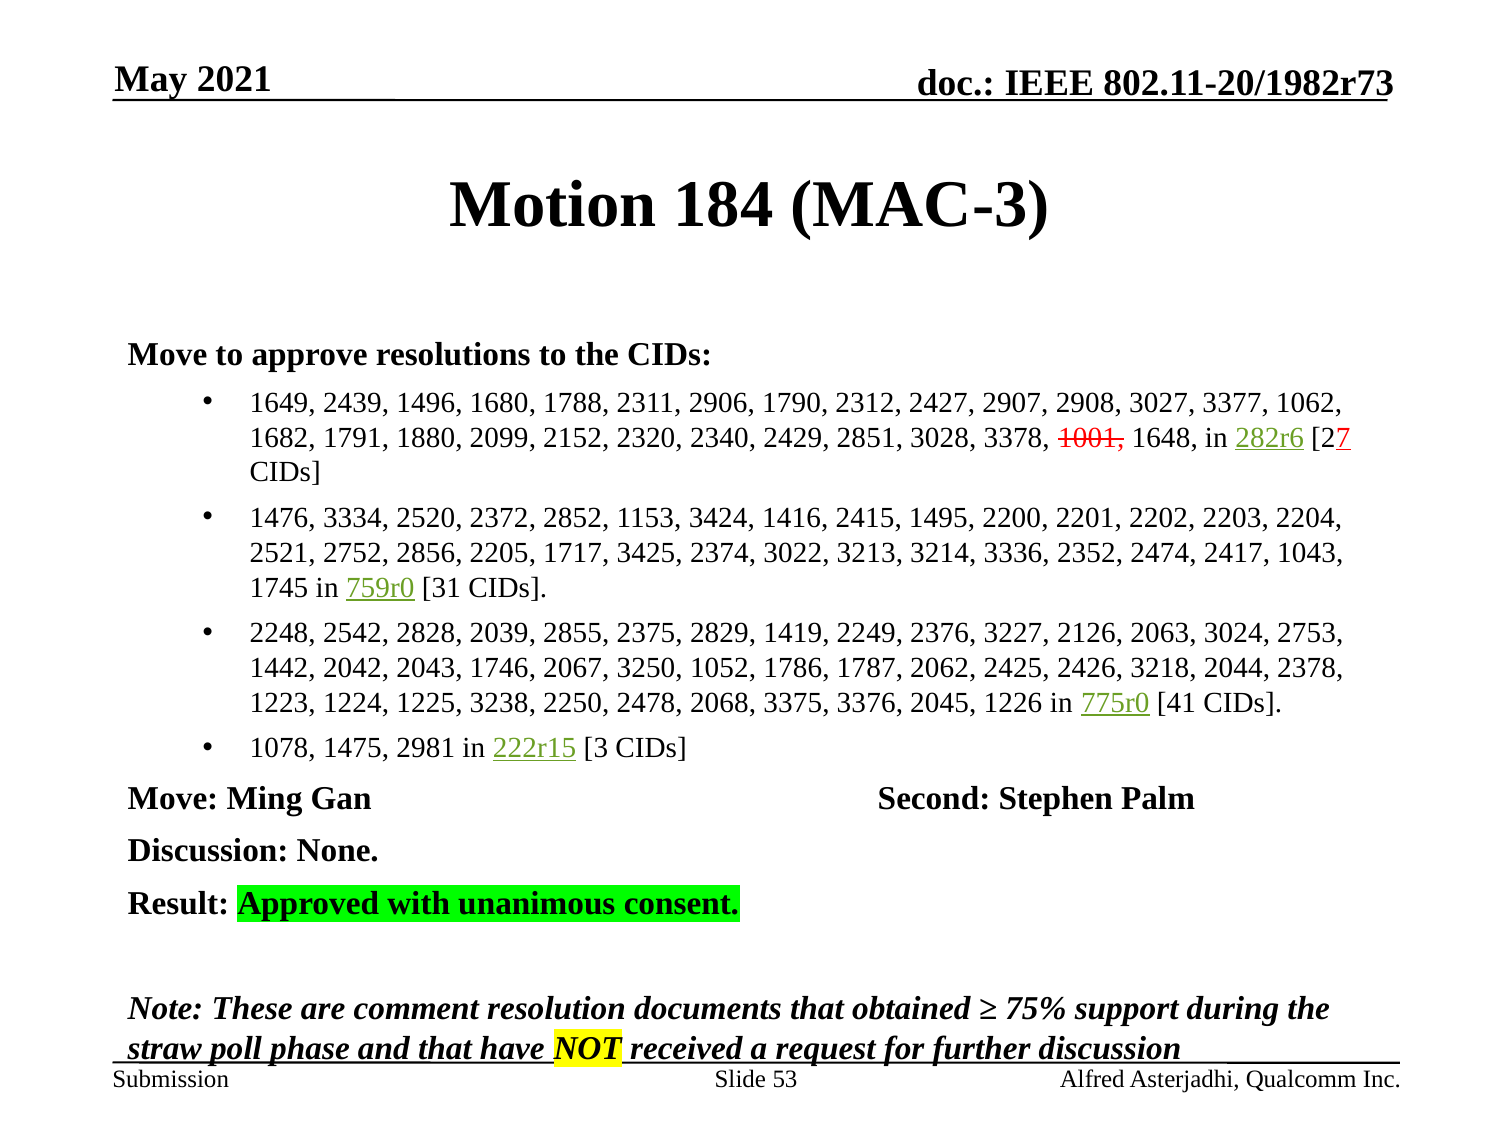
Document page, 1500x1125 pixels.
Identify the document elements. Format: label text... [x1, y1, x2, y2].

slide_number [114, 54, 423, 100]
footer Alfred Asterjadhi, Qualcomm Inc. [878, 1061, 1402, 1093]
title Motion 184 (MAC-3) [112, 112, 1388, 288]
list Move to approve resolutions to the CIDs: 1649, 2439, 1496, 1680, 1788, 2311, 2906, 1790, 2312, 2427, 2907, 2908, 3027, 3377, 1062, 1682, 1791, 1880, 2099, 2152, 2320, 2340, 2429, 2851, 3028, 3378, 1001, 1648, in 282r6 [27 CIDs] 1476, 3334, 2520, 2372, 2852, 1153, 3424, 1416, 2415, 1495, 2200, 2201, 2202, 2203, 2204, 2521, 2752, 2856, 2205, 1717, 3425, 2374, 3022, 3213, 3214, 3336, 2352, 2474, 2417, 1043, 1745 in 759r0 [31 CIDs]. 2248, 2542, 2828, 2039, 2855, 2375, 2829, 1419, 2249, 2376, 3227, 2126, 2063, 3024, 2753, 1442, 2042, 2043, 1746, 2067, 3250, 1052, 1786, 1787, 2062, 2425, 2426, 3218, 2044, 2378, 1223, 1224, 1225, 3238, 2250, 2478, 2068, 3375, 3376, 2045, 1226 in 775r0 [41 CIDs]. 1078, 1475, 2981 in 222r15 [3 CIDs] Move: Ming Gan Second: Stephen Palm Discussion: None. Result: Approved with unanimous consent. Note: These are comment resolution documents that obtained ≥ 75% support during the straw poll phase and that have NOT received a request for further discussion [112, 324, 1388, 1063]
slide_number Slide 53 [712, 1061, 800, 1123]
